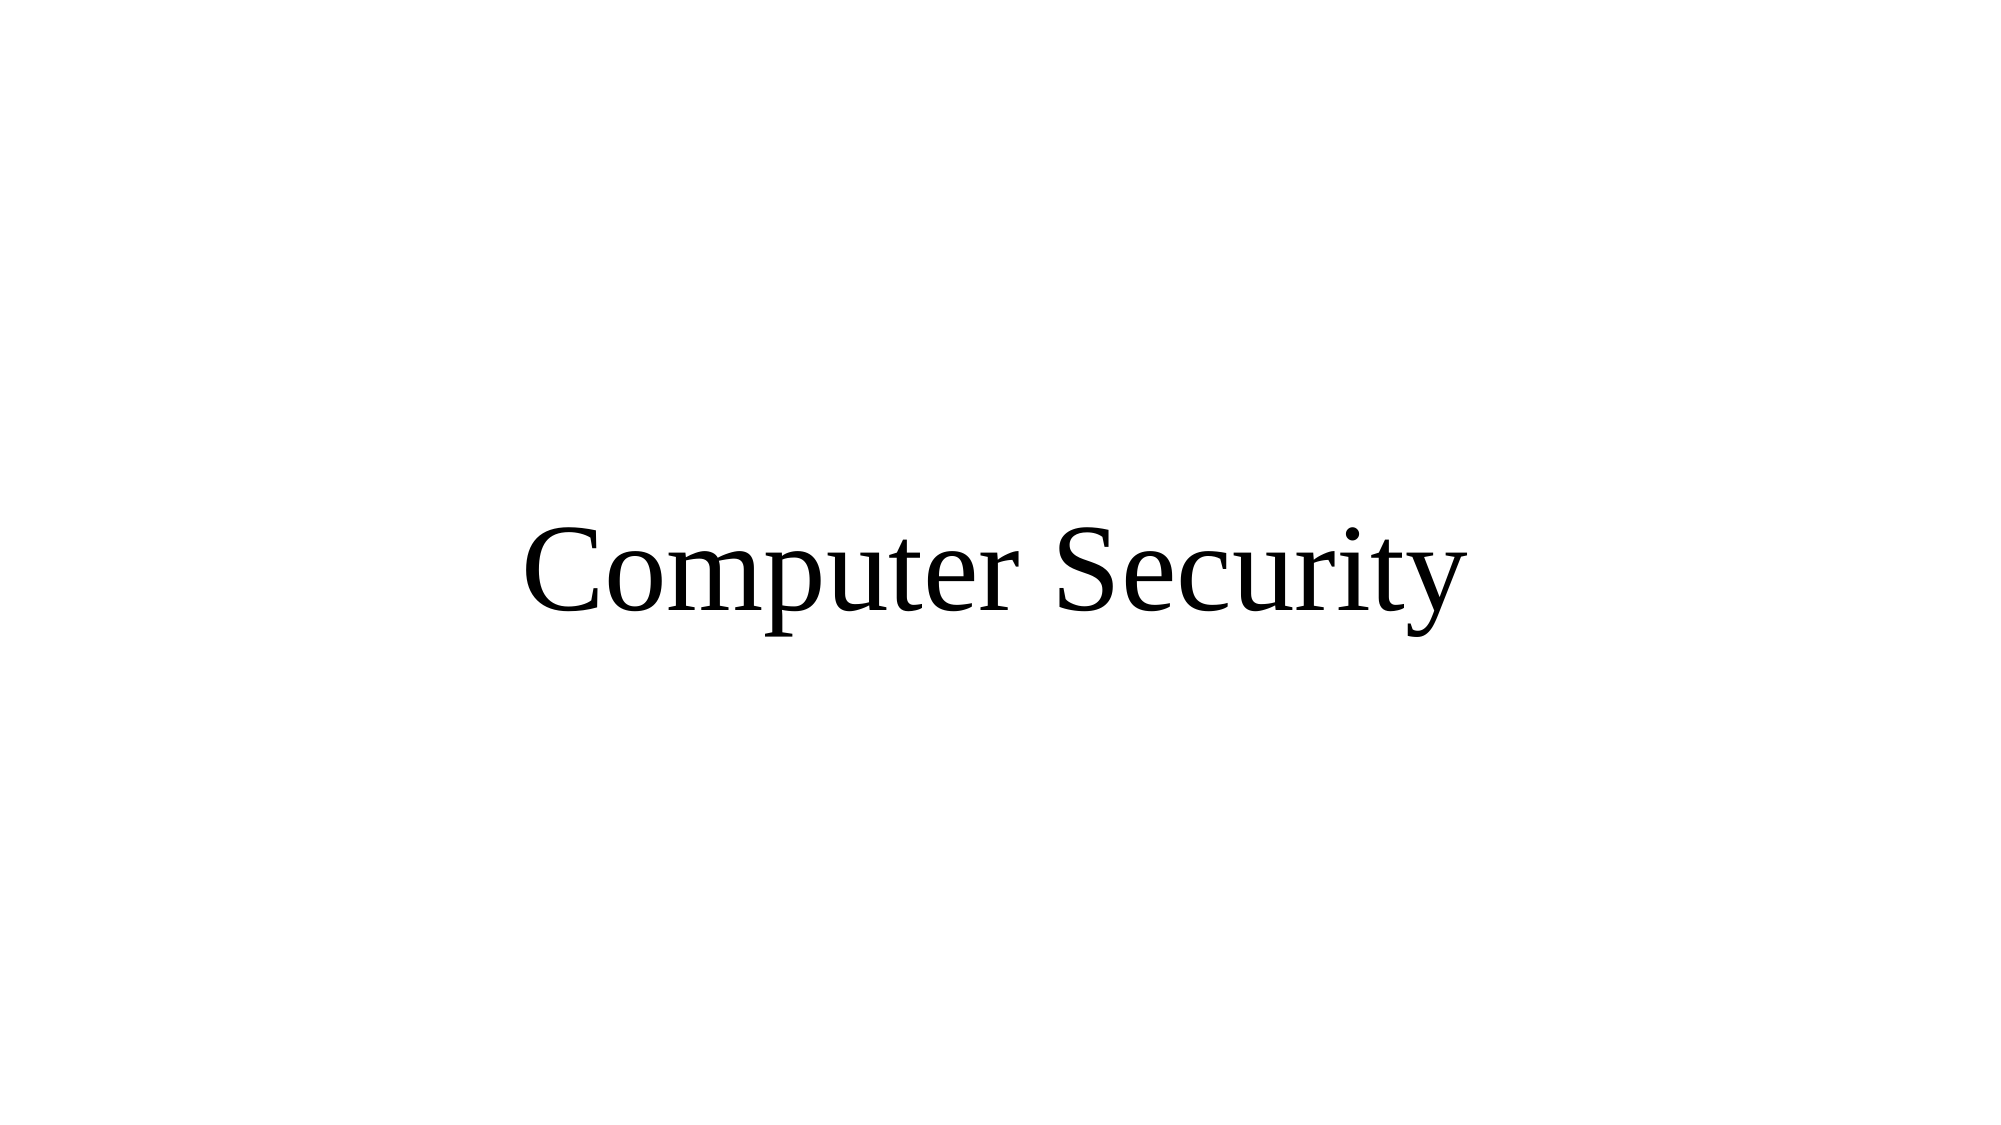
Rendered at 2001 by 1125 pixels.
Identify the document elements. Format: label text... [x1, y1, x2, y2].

title Computer Security [249, 184, 1741, 646]
